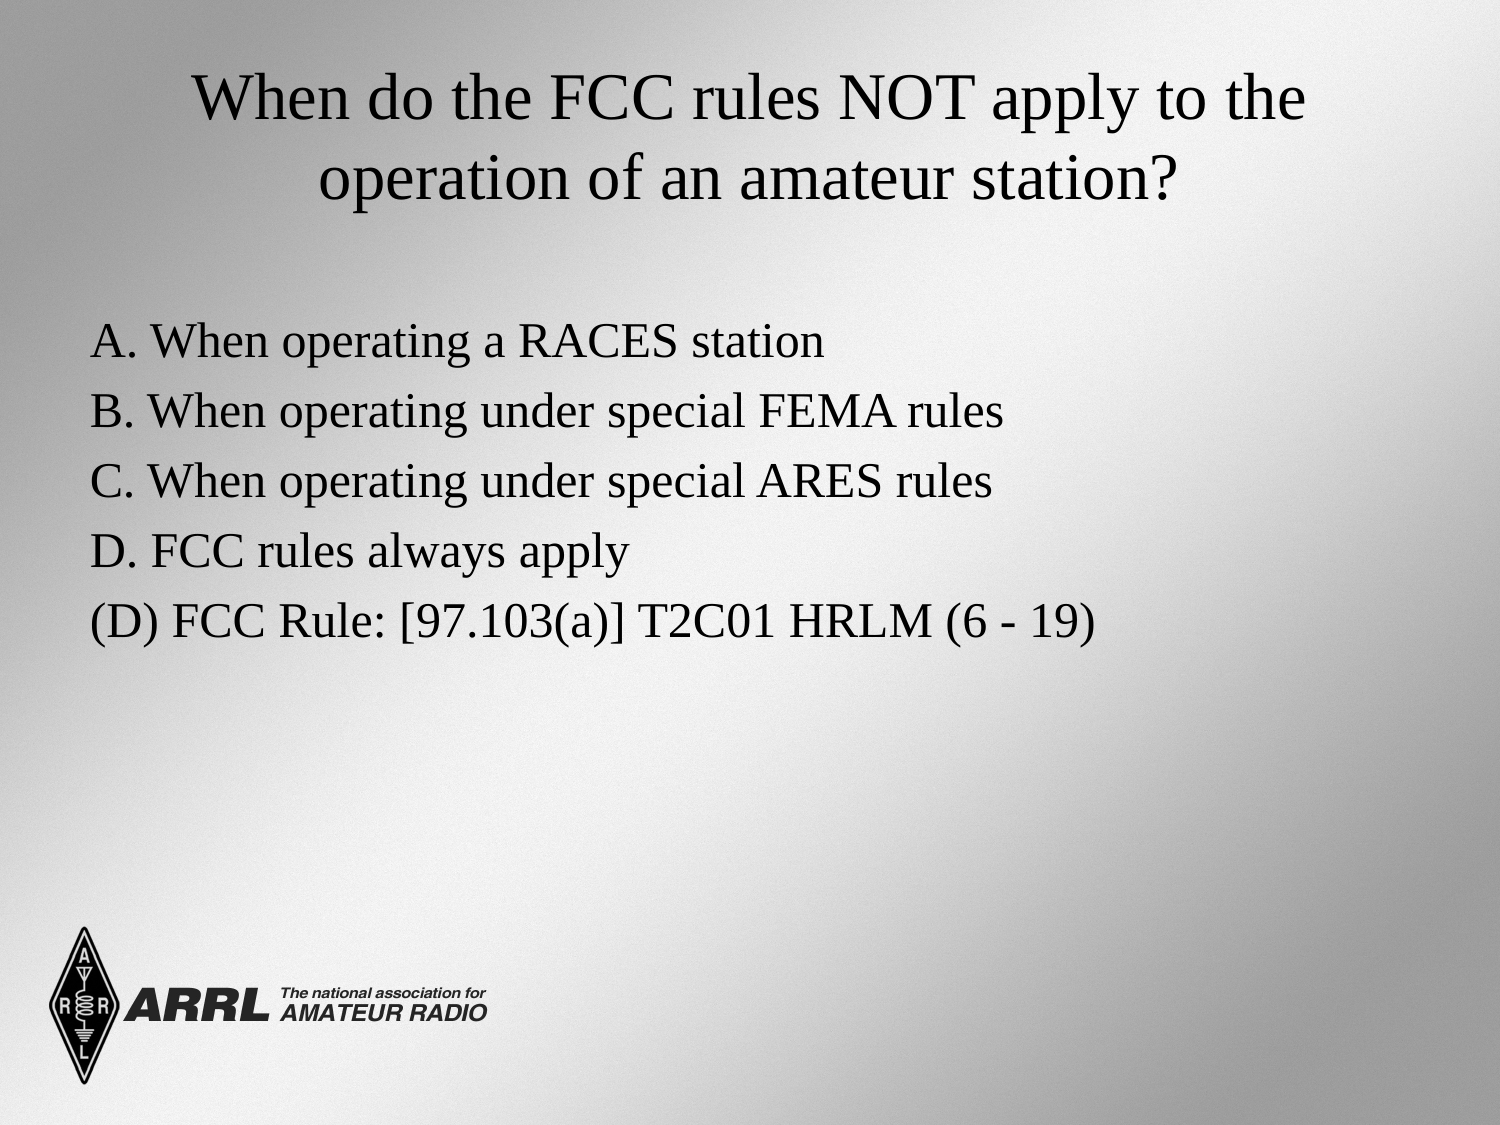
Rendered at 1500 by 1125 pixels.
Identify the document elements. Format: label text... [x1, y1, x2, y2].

picture [0, 0, 1500, 1125]
title When do the FCC rules NOT apply to the operation of an amateur station? [75, 45, 1425, 233]
list A. When operating a RACES station B. When operating under special FEMA rules C. When operating under special ARES rules D. FCC rules always apply (D) FCC Rule: [97.103(a)] T2C01 HRLM (6 - 19) [75, 299, 1425, 1005]
